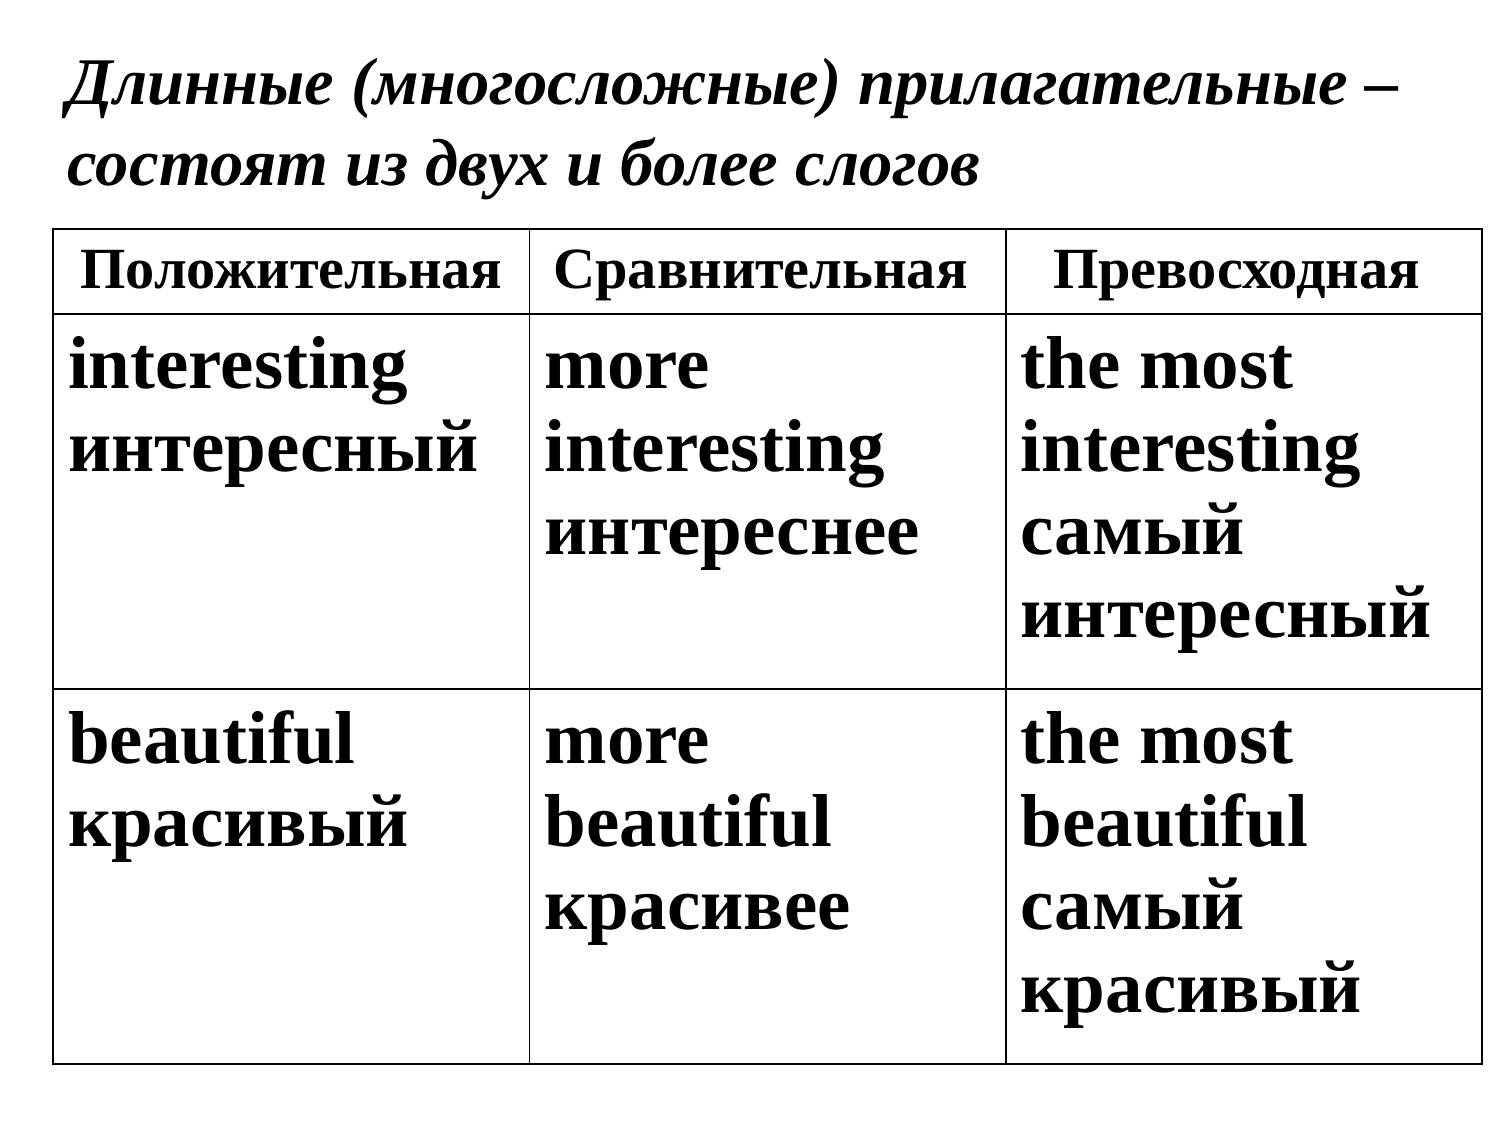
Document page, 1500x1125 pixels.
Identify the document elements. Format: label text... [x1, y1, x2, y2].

text_box Длинные (многосложные) прилагательные – состоят из двух и более слогов [53, 30, 1500, 366]
table_cell beautiful красивый [54, 690, 529, 1063]
table_header Положительная [54, 230, 529, 313]
table_header Превосходная [1007, 230, 1481, 313]
table_cell more beautiful красивее [530, 690, 1005, 1063]
table_cell more interesting интереснее [530, 315, 1005, 688]
table_header Сравнительная [530, 230, 1005, 313]
table_cell the most beautiful самый красивый [1007, 690, 1481, 1063]
table_cell interesting интересный [54, 315, 529, 688]
table_cell the most interesting самый интересный [1007, 315, 1481, 688]
